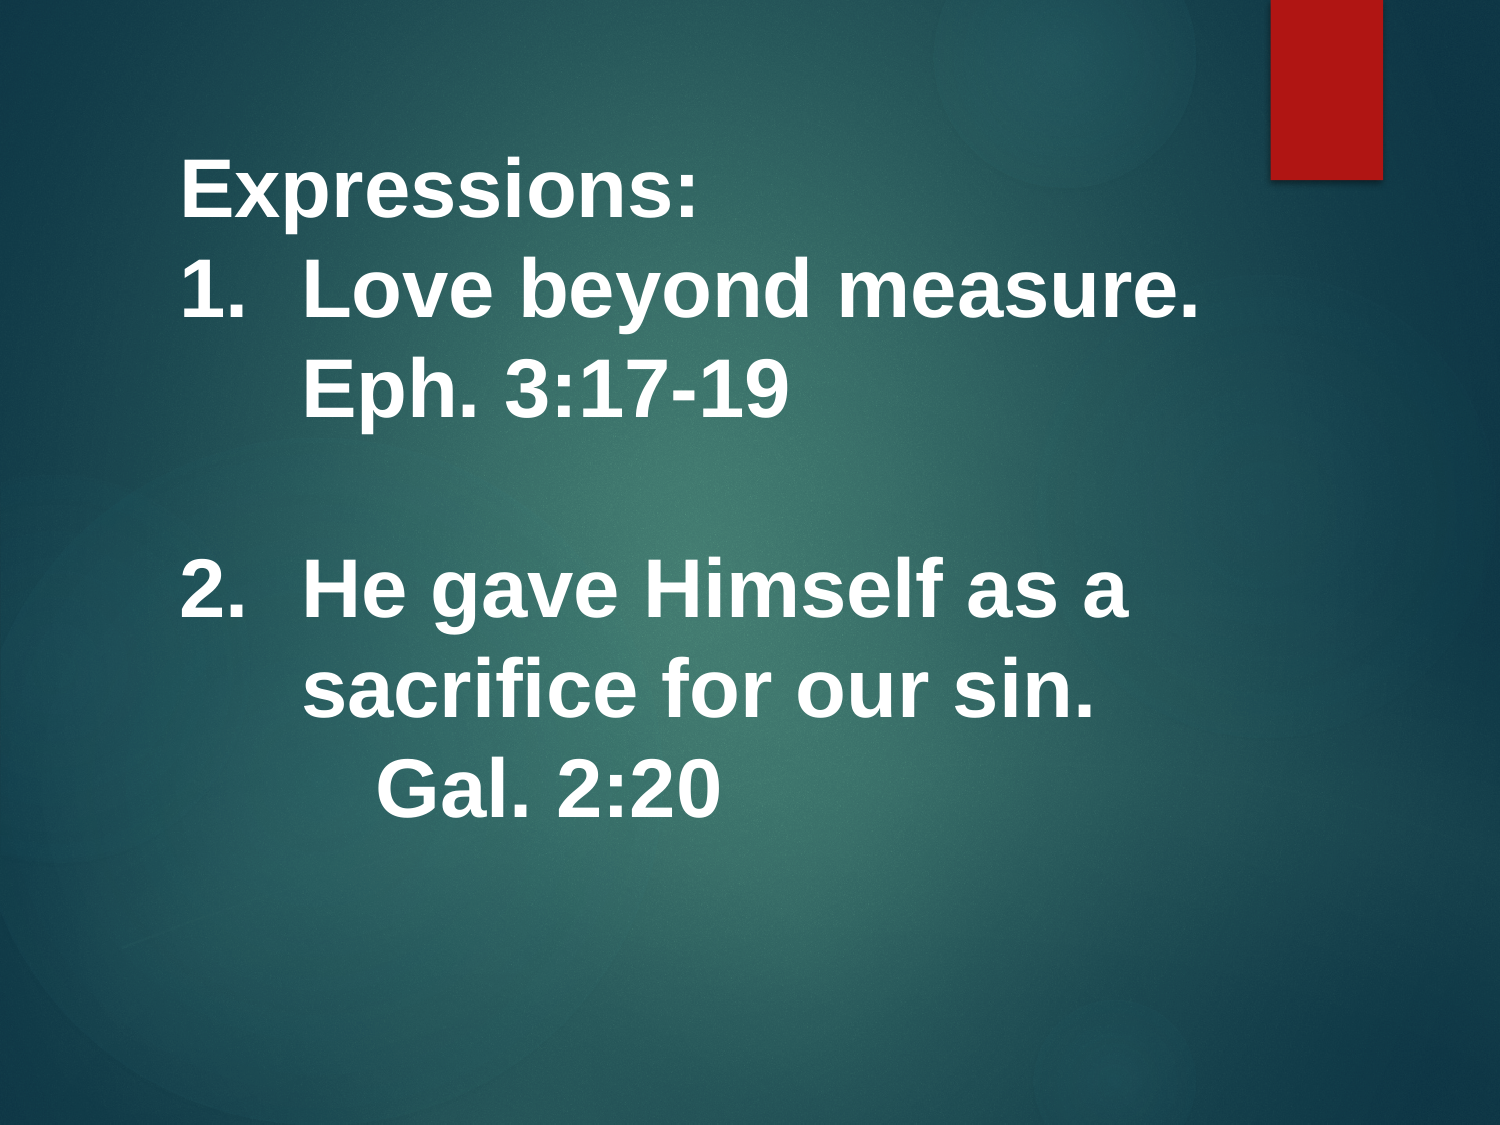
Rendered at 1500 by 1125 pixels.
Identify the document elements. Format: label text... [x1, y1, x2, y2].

text_box Expressions: Love beyond measure. Eph. 3:17-19 He gave Himself as a sacrifice for our sin. Gal. 2:20 [164, 127, 1366, 942]
